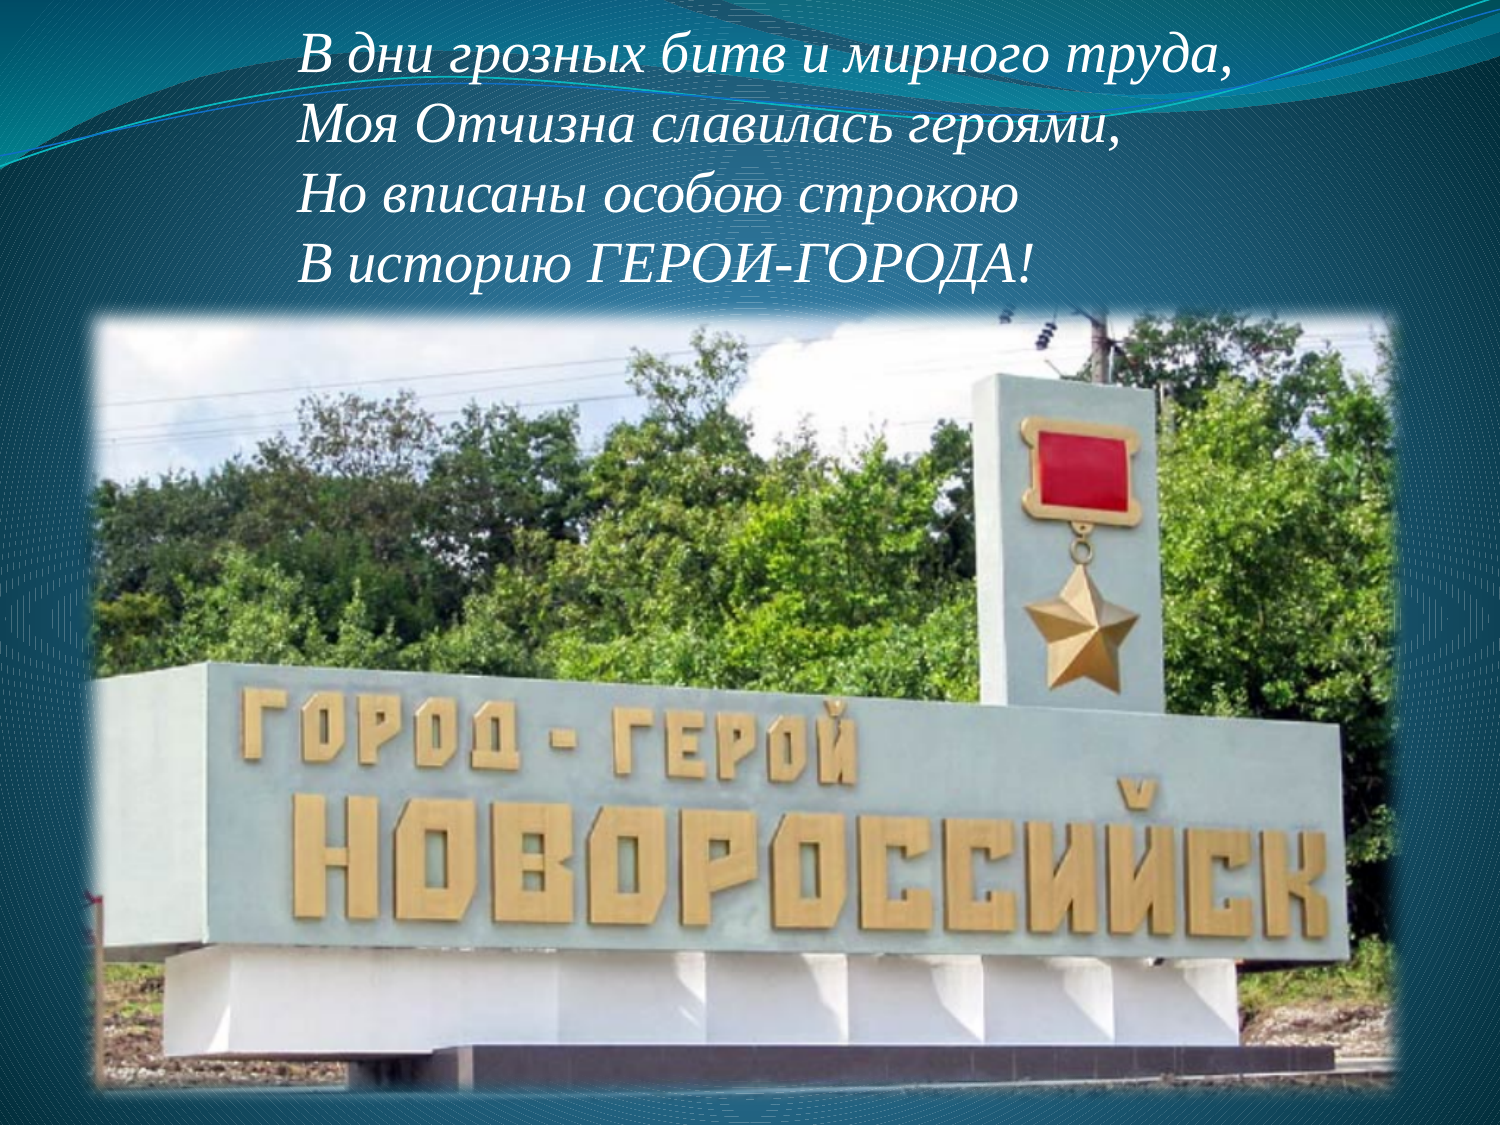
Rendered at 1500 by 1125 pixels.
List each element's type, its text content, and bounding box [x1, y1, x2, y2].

picture [76, 298, 1412, 1107]
text_box В дни грозных битв и мирного труда, Моя Отчизна славилась героями, Но вписаны особою строкою В историю ГЕРОИ-ГОРОДА! [282, 6, 1250, 298]
